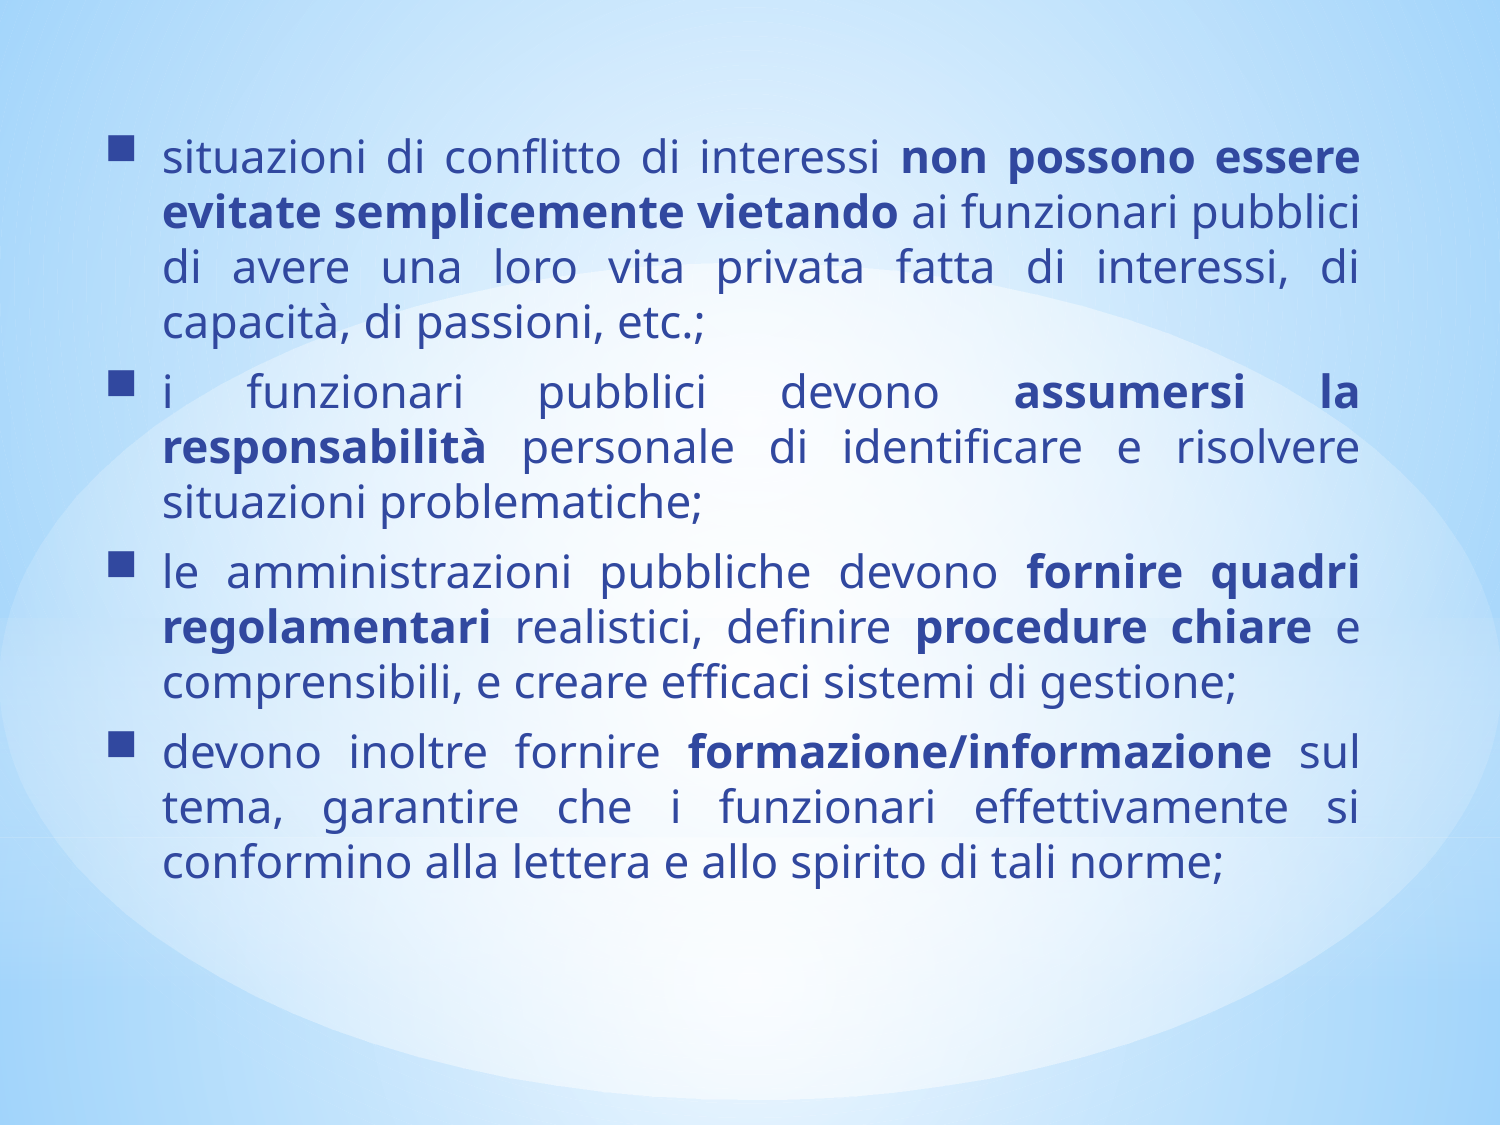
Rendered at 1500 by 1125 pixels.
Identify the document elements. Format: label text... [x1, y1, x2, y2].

list situazioni di conflitto di interessi non possono essere evitate semplicemente vietando ai funzionari pubblici di avere una loro vita privata fatta di interessi, di capacità, di passioni, etc.; i funzionari pubblici devono assumersi la responsabilità personale di identificare e risolvere situazioni problematiche; le amministrazioni pubbliche devono fornire quadri regolamentari realistici, definire procedure chiare e comprensibili, e creare efficaci sistemi di gestione; devono inoltre fornire formazione/informazione sul tema, garantire che i funzionari effettivamente si conformino alla lettera e allo spirito di tali norme; [88, 120, 1376, 988]
